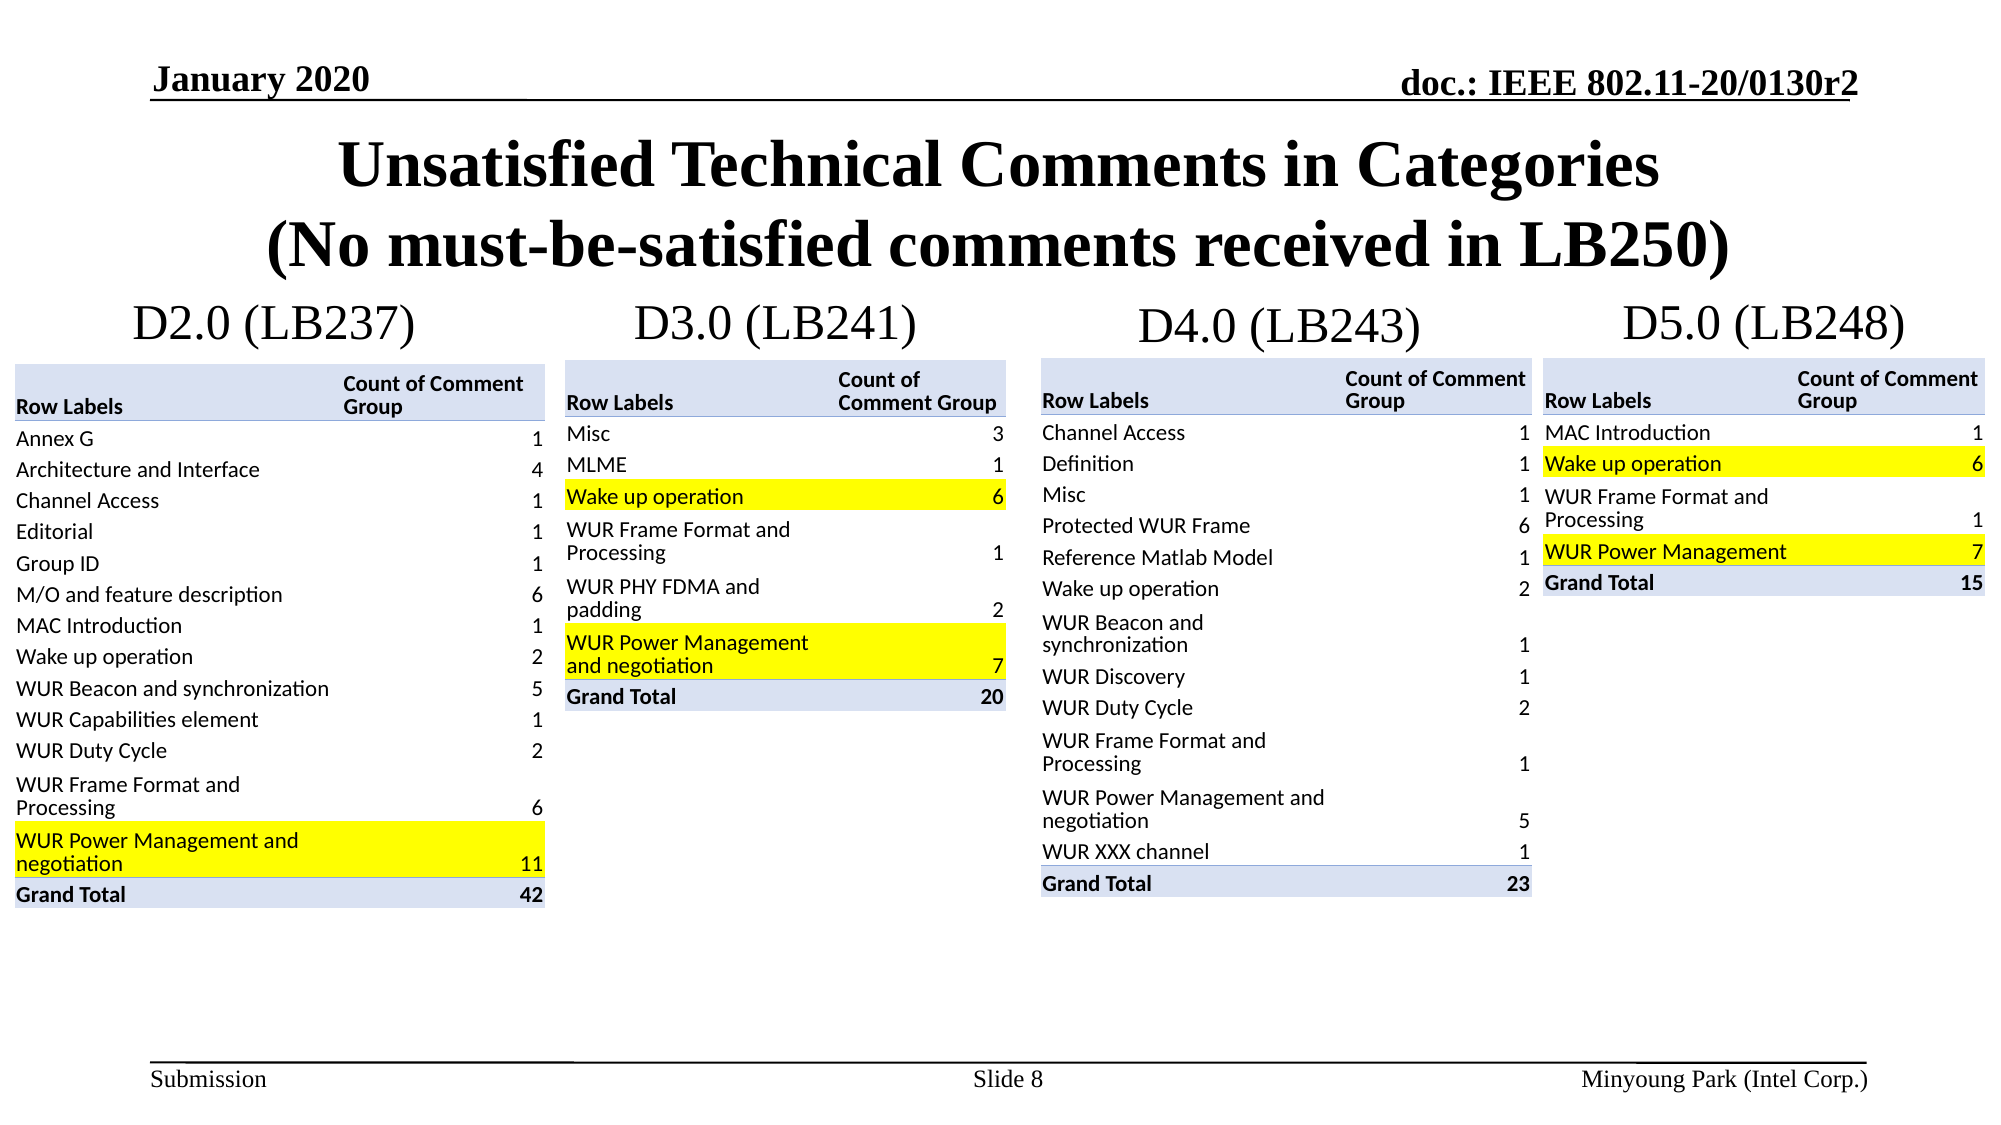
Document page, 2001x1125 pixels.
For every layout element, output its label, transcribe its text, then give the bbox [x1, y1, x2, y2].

table_cell MLME [565, 447, 837, 479]
table_cell 4 [342, 452, 545, 483]
table_cell 1 [1344, 602, 1532, 659]
table_header Row Labels [1041, 358, 1344, 414]
table_cell WUR Frame Format and Processing [565, 510, 837, 566]
table_cell WUR Power Management and negotiation [1041, 778, 1344, 834]
table_cell 1 [1344, 721, 1532, 778]
table_cell WUR XXX channel [1041, 834, 1344, 865]
table_cell WUR Frame Format and Processing [15, 764, 342, 821]
text_box D2.0 (LB237) [117, 282, 431, 358]
table_header Row Labels [15, 364, 342, 420]
table_cell 6 [342, 577, 545, 608]
table_cell WUR Power Management and negotiation [15, 821, 342, 877]
table_cell Channel Access [15, 483, 342, 514]
table_cell WUR Frame Format and Processing [1543, 477, 1796, 534]
table_cell 7 [1796, 534, 1985, 565]
table_cell 6 [837, 479, 1006, 510]
table_cell 1 [342, 421, 545, 452]
table_cell Wake up operation [15, 639, 342, 670]
table_cell 5 [342, 670, 545, 702]
table_cell WUR Power Management and negotiation [565, 623, 837, 679]
table_cell 1 [1344, 540, 1532, 571]
table_cell 1 [1344, 834, 1532, 865]
table_cell Misc [565, 417, 837, 447]
table_cell WUR Frame Format and Processing [1041, 721, 1344, 778]
footer Minyoung Park (Intel Corp.) [1171, 1061, 1869, 1093]
table_cell WUR PHY FDMA and padding [565, 566, 837, 623]
title Unsatisfied Technical Comments in Categories (No must-be-satisfied comments received in LB250) [149, 112, 1850, 288]
slide_number Slide 8 [950, 1061, 1067, 1123]
table_cell 2 [1344, 690, 1532, 721]
table_cell 1 [1344, 477, 1532, 508]
table_cell 11 [342, 821, 545, 877]
table_cell 2 [342, 639, 545, 670]
table_cell Grand Total [1041, 866, 1344, 897]
table_cell 15 [1796, 566, 1985, 596]
table_cell 2 [837, 566, 1006, 623]
table_cell 1 [342, 545, 545, 577]
table_cell WUR Capabilities element [15, 702, 342, 733]
table_cell 1 [1344, 446, 1532, 477]
table_cell Protected WUR Frame [1041, 508, 1344, 540]
table_cell WUR Duty Cycle [1041, 690, 1344, 721]
table_cell 1 [342, 514, 545, 545]
table_header Row Labels [565, 360, 837, 416]
table_cell 1 [1344, 659, 1532, 690]
table_cell Annex G [15, 421, 342, 452]
table_cell M/O and feature description [15, 577, 342, 608]
table_cell 1 [837, 447, 1006, 479]
table_cell 1 [342, 483, 545, 514]
table_cell 20 [837, 680, 1006, 711]
table_header Count of Comment Group [837, 360, 1006, 416]
table_cell 42 [342, 878, 545, 908]
text_box D4.0 (LB243) [1123, 284, 1437, 358]
table_cell 2 [1344, 571, 1532, 602]
table_cell Misc [1041, 477, 1344, 508]
table_cell Channel Access [1041, 415, 1344, 446]
table_header Count of Comment Group [1796, 358, 1985, 414]
table_cell Grand Total [565, 680, 837, 711]
table_cell 2 [342, 733, 545, 764]
table_cell 1 [1344, 415, 1532, 446]
table_cell 1 [342, 608, 545, 639]
table_cell Grand Total [1543, 566, 1796, 596]
table_cell 6 [342, 764, 545, 821]
table_cell 5 [1344, 778, 1532, 834]
text_box D5.0 (LB248) [1607, 282, 1921, 358]
table_header Count of Comment Group [342, 364, 545, 420]
table_cell WUR Duty Cycle [15, 733, 342, 764]
table_cell WUR Beacon and synchronization [15, 670, 342, 702]
table_cell 6 [1796, 446, 1985, 477]
table_cell 6 [1344, 508, 1532, 540]
table_cell Grand Total [15, 878, 342, 908]
table_cell MAC Introduction [15, 608, 342, 639]
table_cell Definition [1041, 446, 1344, 477]
table_cell Architecture and Interface [15, 452, 342, 483]
table_cell Wake up operation [1041, 571, 1344, 602]
table_cell MAC Introduction [1543, 415, 1796, 446]
table_cell 3 [837, 417, 1006, 447]
table_cell Wake up operation [1543, 446, 1796, 477]
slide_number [152, 54, 563, 100]
table_cell Reference Matlab Model [1041, 540, 1344, 571]
table_cell WUR Beacon and synchronization [1041, 602, 1344, 659]
table_cell 1 [837, 510, 1006, 566]
table_header Count of Comment Group [1344, 358, 1532, 414]
table_cell Wake up operation [565, 479, 837, 510]
table_cell 1 [1796, 415, 1985, 446]
table_cell Group ID [15, 545, 342, 577]
table_header Row Labels [1543, 358, 1796, 414]
text_box D3.0 (LB241) [619, 282, 932, 358]
table_cell WUR Power Management [1543, 534, 1796, 565]
table_cell 7 [837, 623, 1006, 679]
table_cell WUR Discovery [1041, 659, 1344, 690]
table_cell Editorial [15, 514, 342, 545]
table_cell 1 [342, 702, 545, 733]
table_cell 23 [1344, 866, 1532, 897]
table_cell 1 [1796, 477, 1985, 534]
